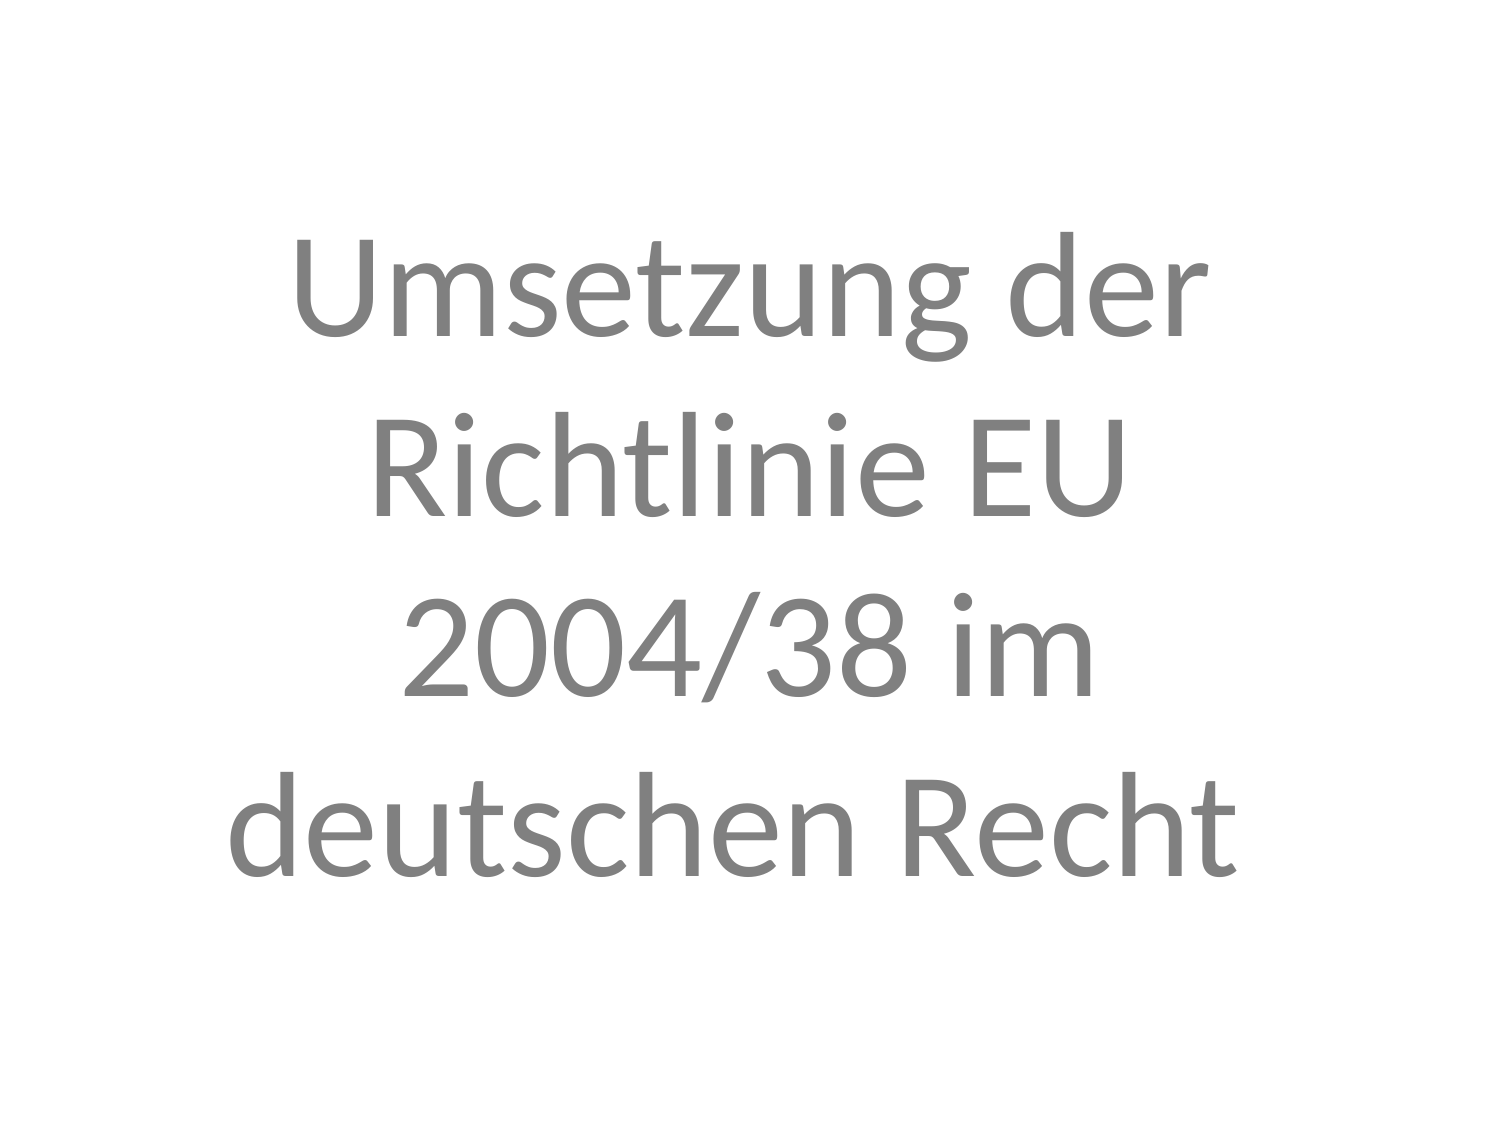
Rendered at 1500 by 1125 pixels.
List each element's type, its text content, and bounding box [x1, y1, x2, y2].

title Umsetzung der Richtlinie EU 2004/38 im deutschen Recht [112, 349, 1388, 744]
